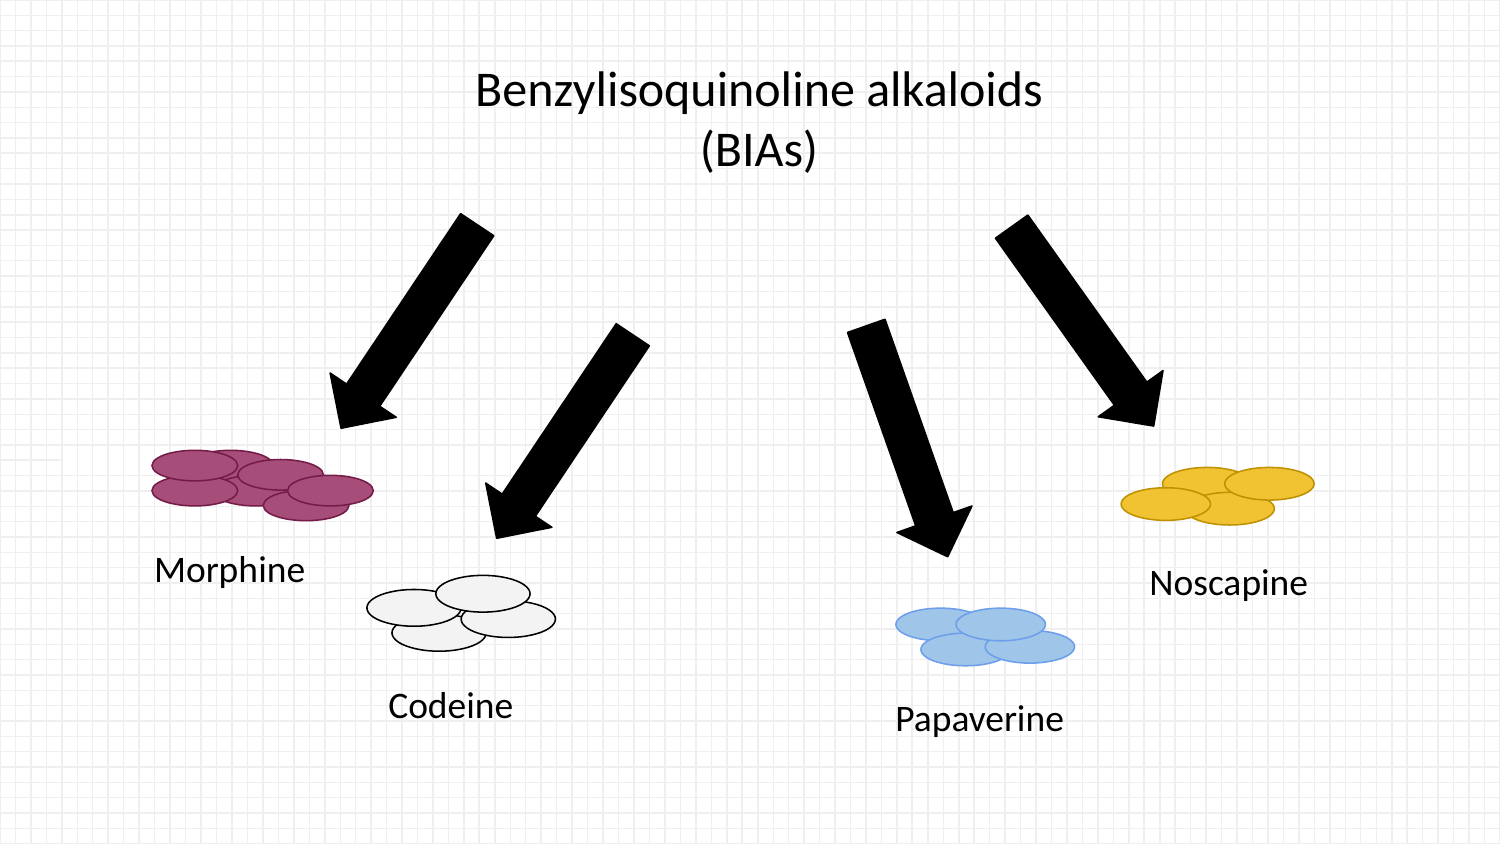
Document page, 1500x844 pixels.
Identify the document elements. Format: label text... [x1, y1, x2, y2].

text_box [139, 202, 511, 604]
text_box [366, 312, 667, 724]
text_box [828, 312, 1122, 747]
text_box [978, 203, 1374, 603]
text_box Benzylisoquinoline alkaloids (BIAs) [271, 41, 1247, 236]
